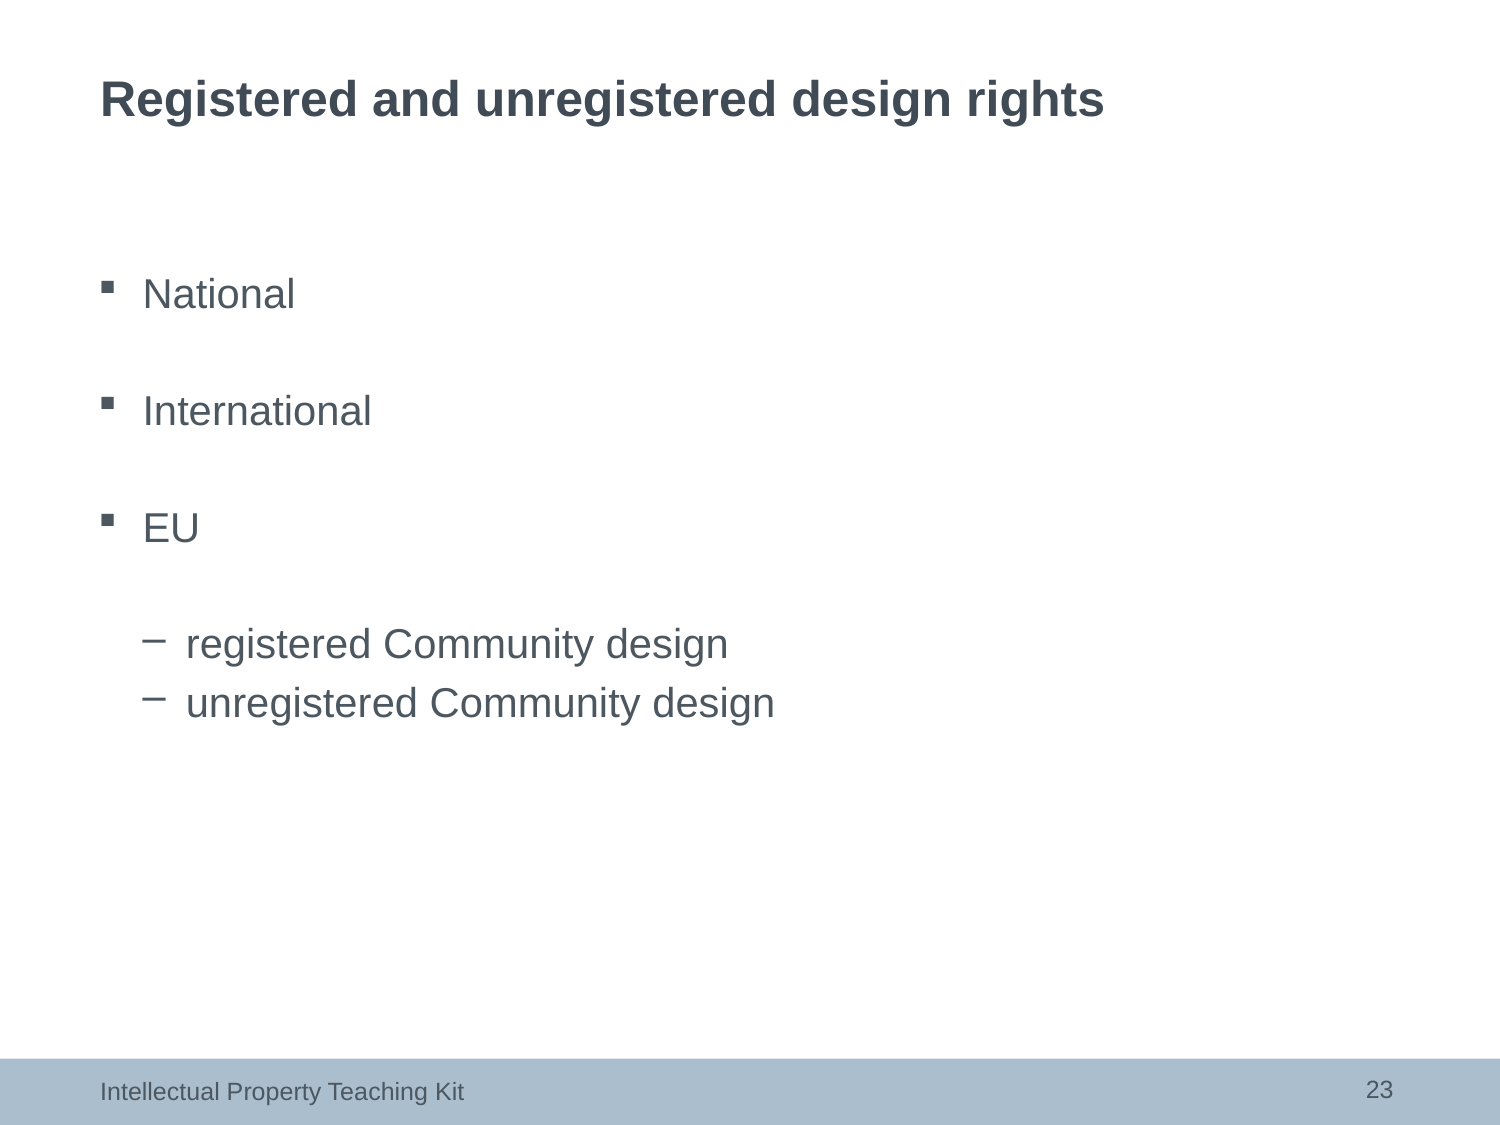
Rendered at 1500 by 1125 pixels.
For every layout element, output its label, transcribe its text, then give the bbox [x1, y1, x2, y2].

list National International EU registered Community design unregistered Community design [97, 266, 1398, 1000]
title Registered and unregistered design rights [100, 66, 1400, 221]
footer Intellectual Property Teaching Kit [100, 1074, 988, 1125]
text_box 23 [1269, 1070, 1394, 1106]
